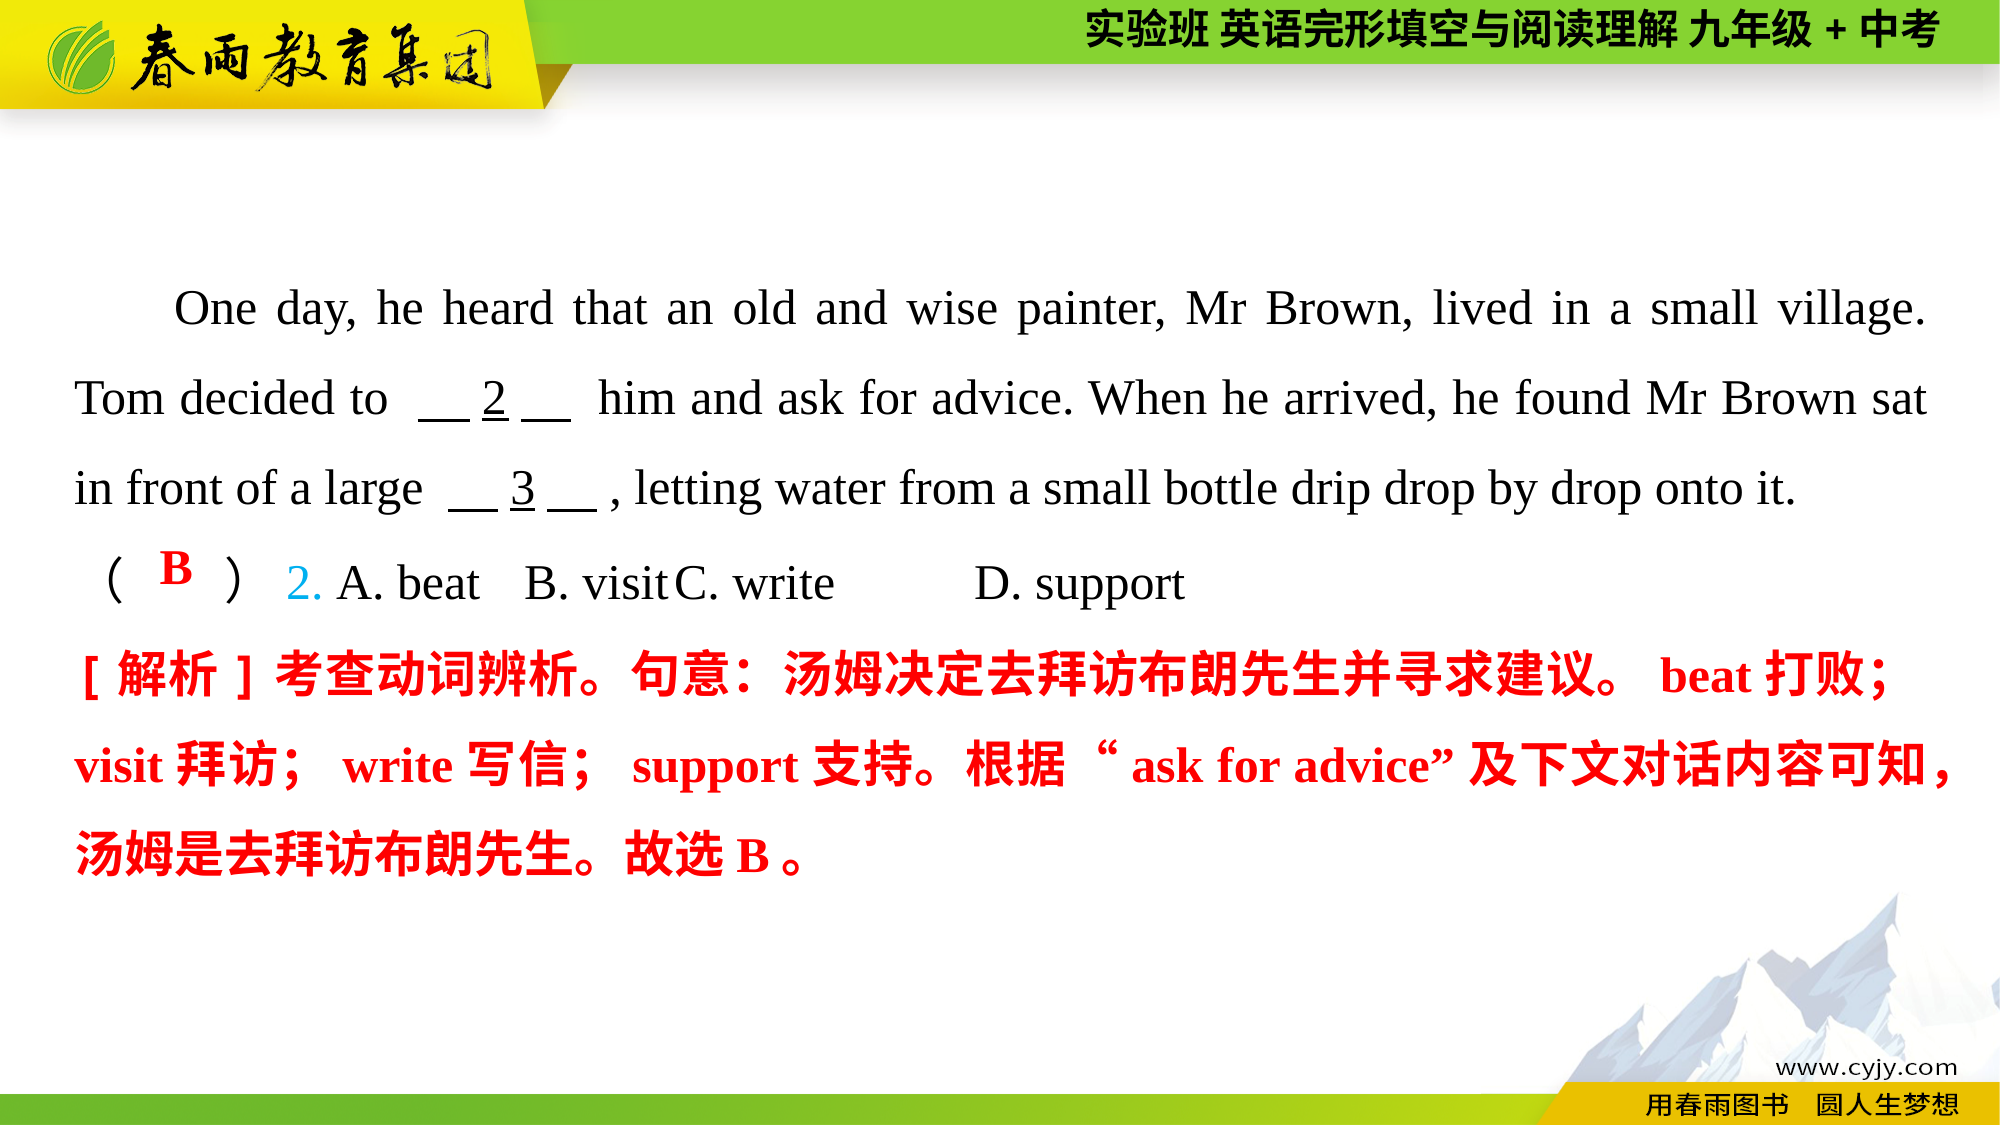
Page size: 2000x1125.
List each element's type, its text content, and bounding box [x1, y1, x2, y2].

picture [0, 0, 2000, 1125]
list One day, he heard that an old and wise painter, Mr Brown, lived in a small village. Tom decided to 2 him and ask for advice. When he arrived, he found Mr Brown sat in front of a large 3 , letting water from a small bottle drip drop by drop onto it. [59, 237, 1944, 526]
text_box B [144, 526, 208, 602]
text_box [解析]考查动词辨析。句意：汤姆决定去拜访布朗先生并寻求建议。beat打败；visit拜访；write写信；support支持。根据“ask for advice”及下文对话内容可知，汤姆是去拜访布朗先生。故选B。 [59, 605, 1944, 891]
text_box （ ）2. A. beat B. visit C. write D. support [59, 526, 1944, 605]
